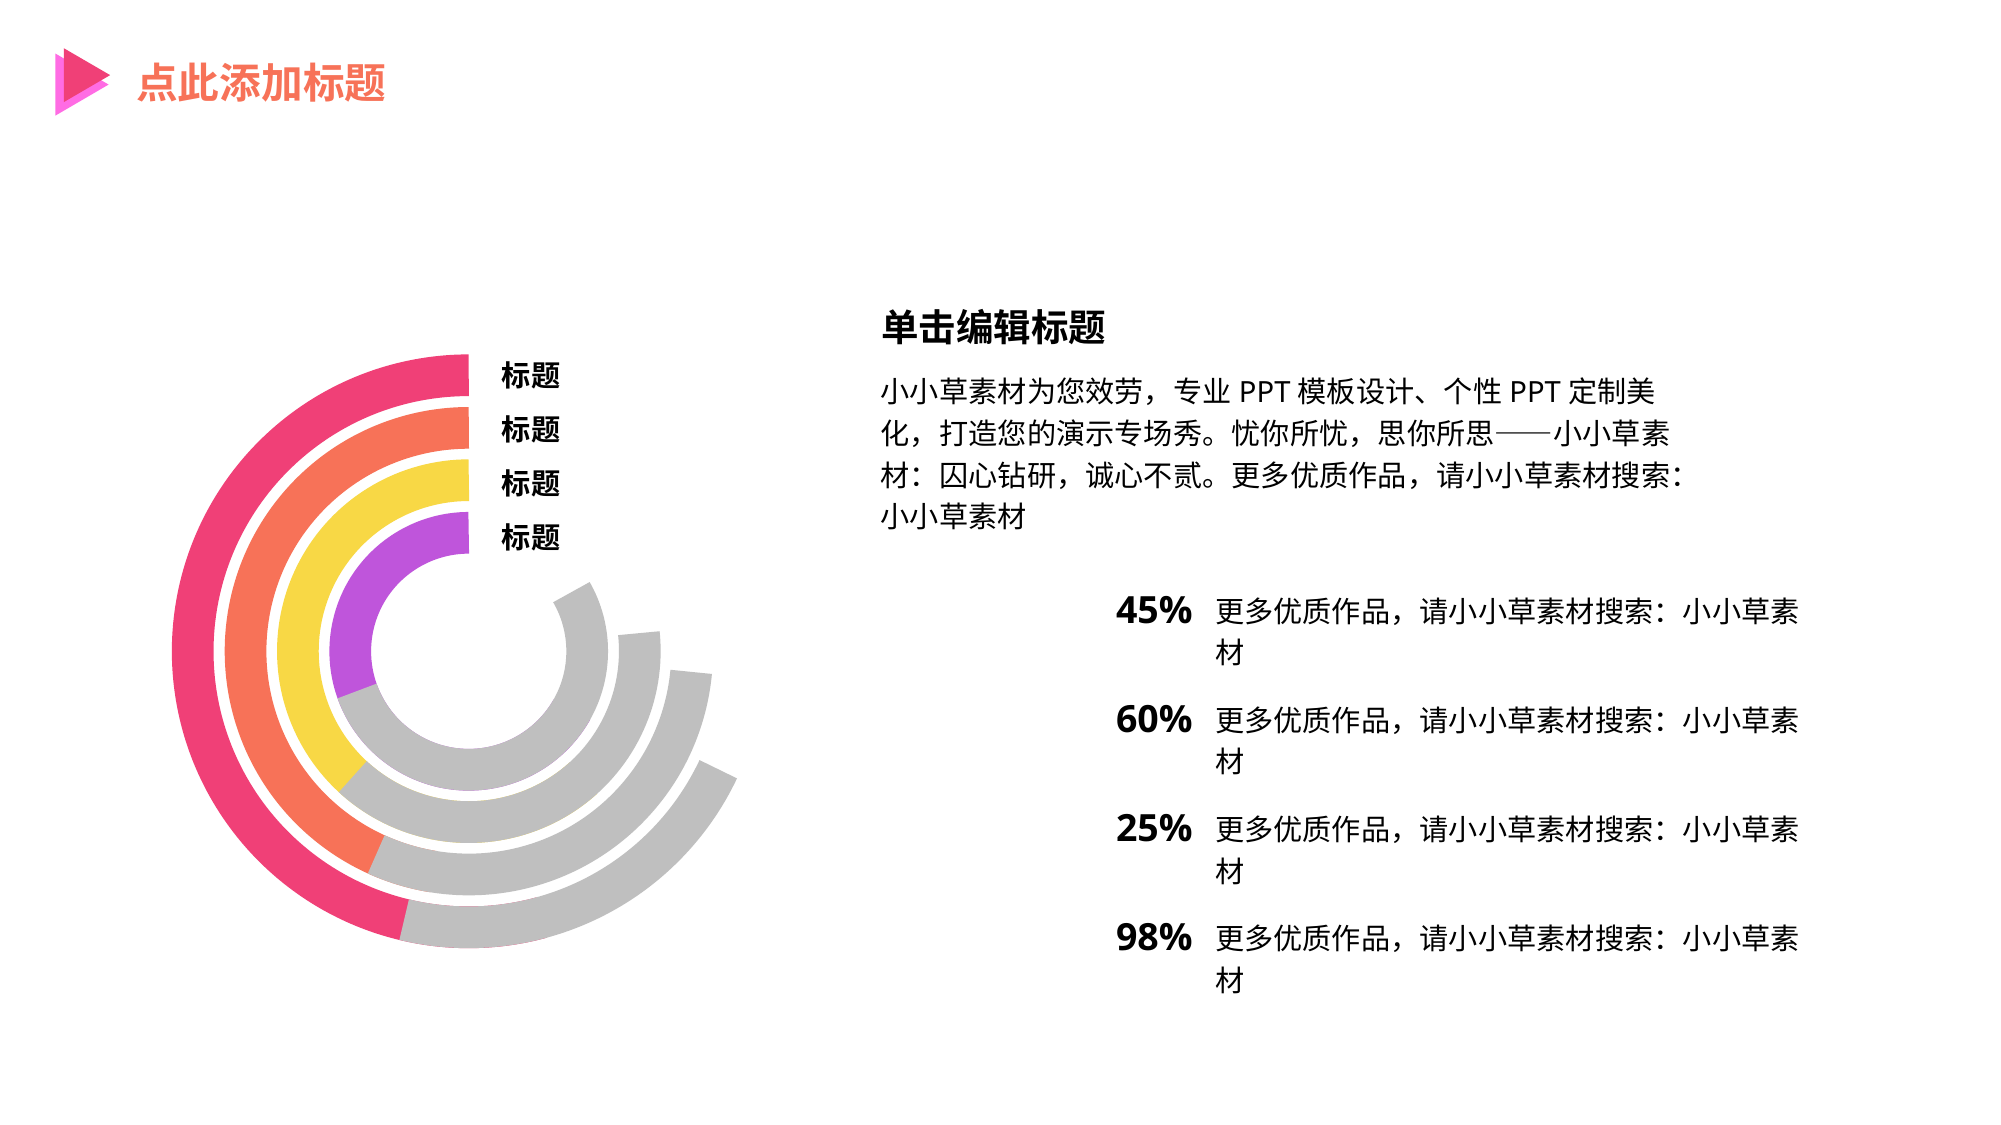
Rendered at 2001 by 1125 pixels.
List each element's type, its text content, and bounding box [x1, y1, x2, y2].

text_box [55, 48, 111, 116]
text_box 标题 [487, 512, 576, 563]
text_box 更多优质作品，请小小草素材搜索：小小草素材 [1200, 796, 1830, 896]
text_box 标题 [487, 404, 576, 454]
text_box 45% [1101, 578, 1200, 639]
text_box 25% [1101, 796, 1200, 857]
text_box 60% [1101, 687, 1200, 748]
text_box [349, 531, 469, 692]
text_box [191, 374, 469, 921]
text_box 标题 [487, 349, 576, 400]
text_box 更多优质作品，请小小草素材搜索：小小草素材 [1200, 578, 1830, 678]
text_box 小小草素材为您效劳，专业PPT模板设计、个性PPT定制美化，打造您的演示专场秀。忧你所忧，思你所思——小小草素材：囚心钻研，诚心不贰。更多优质作品，请小小草素材搜索：小小草素材 [880, 366, 1681, 534]
text_box [352, 633, 641, 824]
text_box 更多优质作品，请小小草素材搜索：小小草素材 [1200, 687, 1830, 787]
text_box 点此添加标题 [121, 48, 455, 114]
text_box 更多优质作品，请小小草素材搜索：小小草素材 [1200, 905, 1830, 1005]
text_box 单击编辑标题 [880, 304, 1107, 350]
text_box 标题 [487, 458, 576, 508]
text_box [356, 591, 589, 771]
text_box 98% [1101, 905, 1200, 966]
text_box [244, 426, 469, 855]
text_box [296, 479, 469, 778]
text_box [403, 747, 720, 929]
text_box [375, 667, 693, 876]
